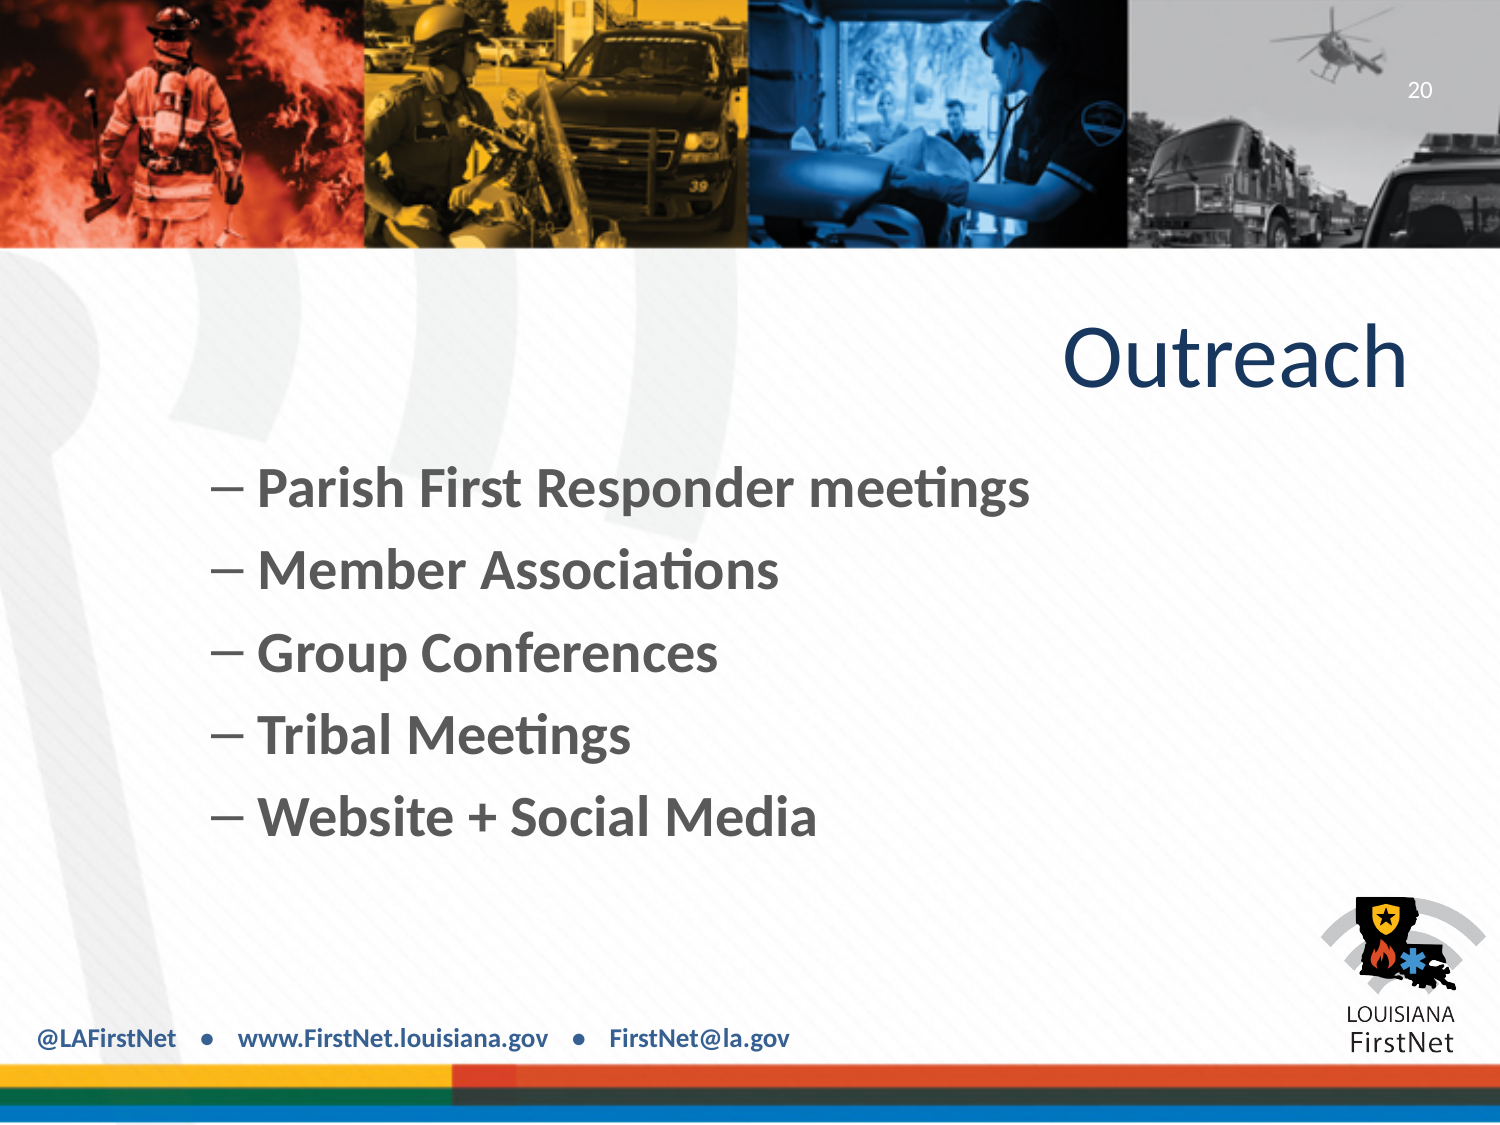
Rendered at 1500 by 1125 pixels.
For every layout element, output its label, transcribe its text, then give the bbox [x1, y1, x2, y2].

picture [0, 0, 1500, 1125]
text_box [774, 441, 1450, 981]
list Parish First Responder meetings Member Associations Group Conferences Tribal Meetings Website + Social Media [75, 441, 774, 981]
title Outreach [75, 276, 1425, 425]
slide_number 20 [1127, 31, 1448, 147]
